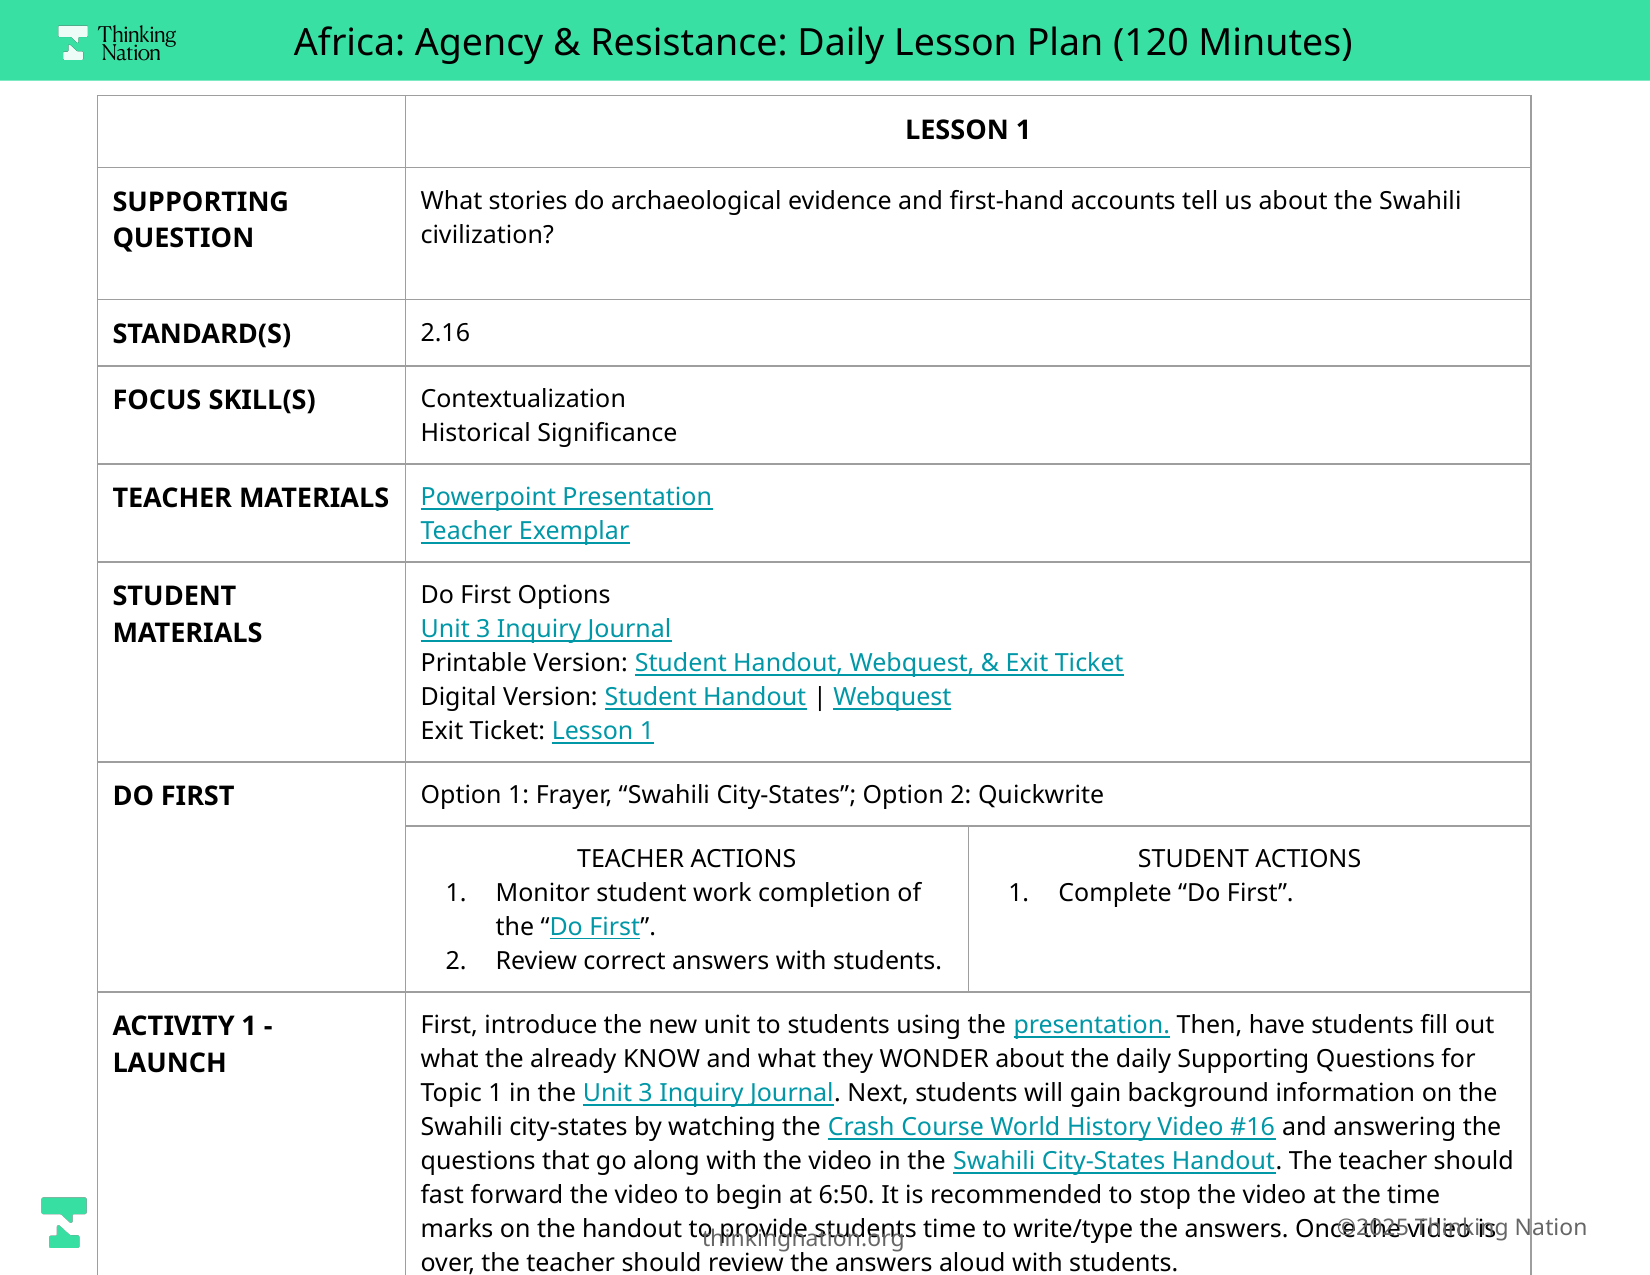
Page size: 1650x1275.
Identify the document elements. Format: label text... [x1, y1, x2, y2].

table_cell STUDENT ACTIONS Complete “Do First”. [969, 827, 1530, 991]
table_header [98, 96, 405, 167]
text_box thinkingnation.org [652, 1207, 955, 1258]
table_cell TEACHER MATERIALS [98, 465, 405, 561]
table_cell Do First Options Unit 3 Inquiry Journal Printable Version: Student Handout, Webquest, & Exit Ticket Digital Version: Student Handout | Webquest Exit Ticket: Lesson 1 [406, 563, 1530, 761]
table_cell STUDENT MATERIALS [98, 563, 405, 761]
table_cell DO FIRST [98, 763, 405, 991]
table_header LESSON 1 [406, 96, 1530, 167]
table_cell TEACHER ACTIONS Monitor student work completion of the “Do First”. Review correct answers with students. [406, 827, 968, 991]
table_cell First, introduce the new unit to students using the presentation. Then, have students fill out what the already KNOW and what they WONDER about the daily Supporting Questions for Topic 1 in the Unit 3 Inquiry Journal. Next, students will gain background information on the Swahili city-states by watching the Crash Course World History Video #16 and answering the questions that go along with the video in the Swahili City-States Handout. The teacher should fast forward the video to begin at 6:50. It is recommended to stop the video at the time marks on the handout to provide students time to write/type the answers. Once the video is over, the teacher should review the answers aloud with students. [406, 993, 1530, 1275]
table_cell Contextualization Historical Significance [406, 367, 1530, 463]
text_box Africa: Agency & Resistance: Daily Lesson Plan (120 Minutes) [0, 0, 1650, 81]
table_cell Powerpoint Presentation Teacher Exemplar [406, 465, 1530, 561]
picture [45, 14, 180, 85]
table_cell STANDARD(S) [98, 300, 405, 365]
picture [28, 1186, 100, 1258]
table_cell SUPPORTING QUESTION [98, 168, 405, 299]
table_cell What stories do archaeological evidence and first-hand accounts tell us about the Swahili civilization? [406, 168, 1530, 299]
table_cell FOCUS SKILL(S) [98, 367, 405, 463]
table_cell Option 1: Frayer, “Swahili City-States”; Option 2: Quickwrite [406, 763, 1530, 825]
text_box ©2025 Thinking Nation [1302, 1197, 1605, 1248]
table_cell 2.16 [406, 300, 1530, 365]
table_cell ACTIVITY 1 - LAUNCH [98, 993, 405, 1275]
